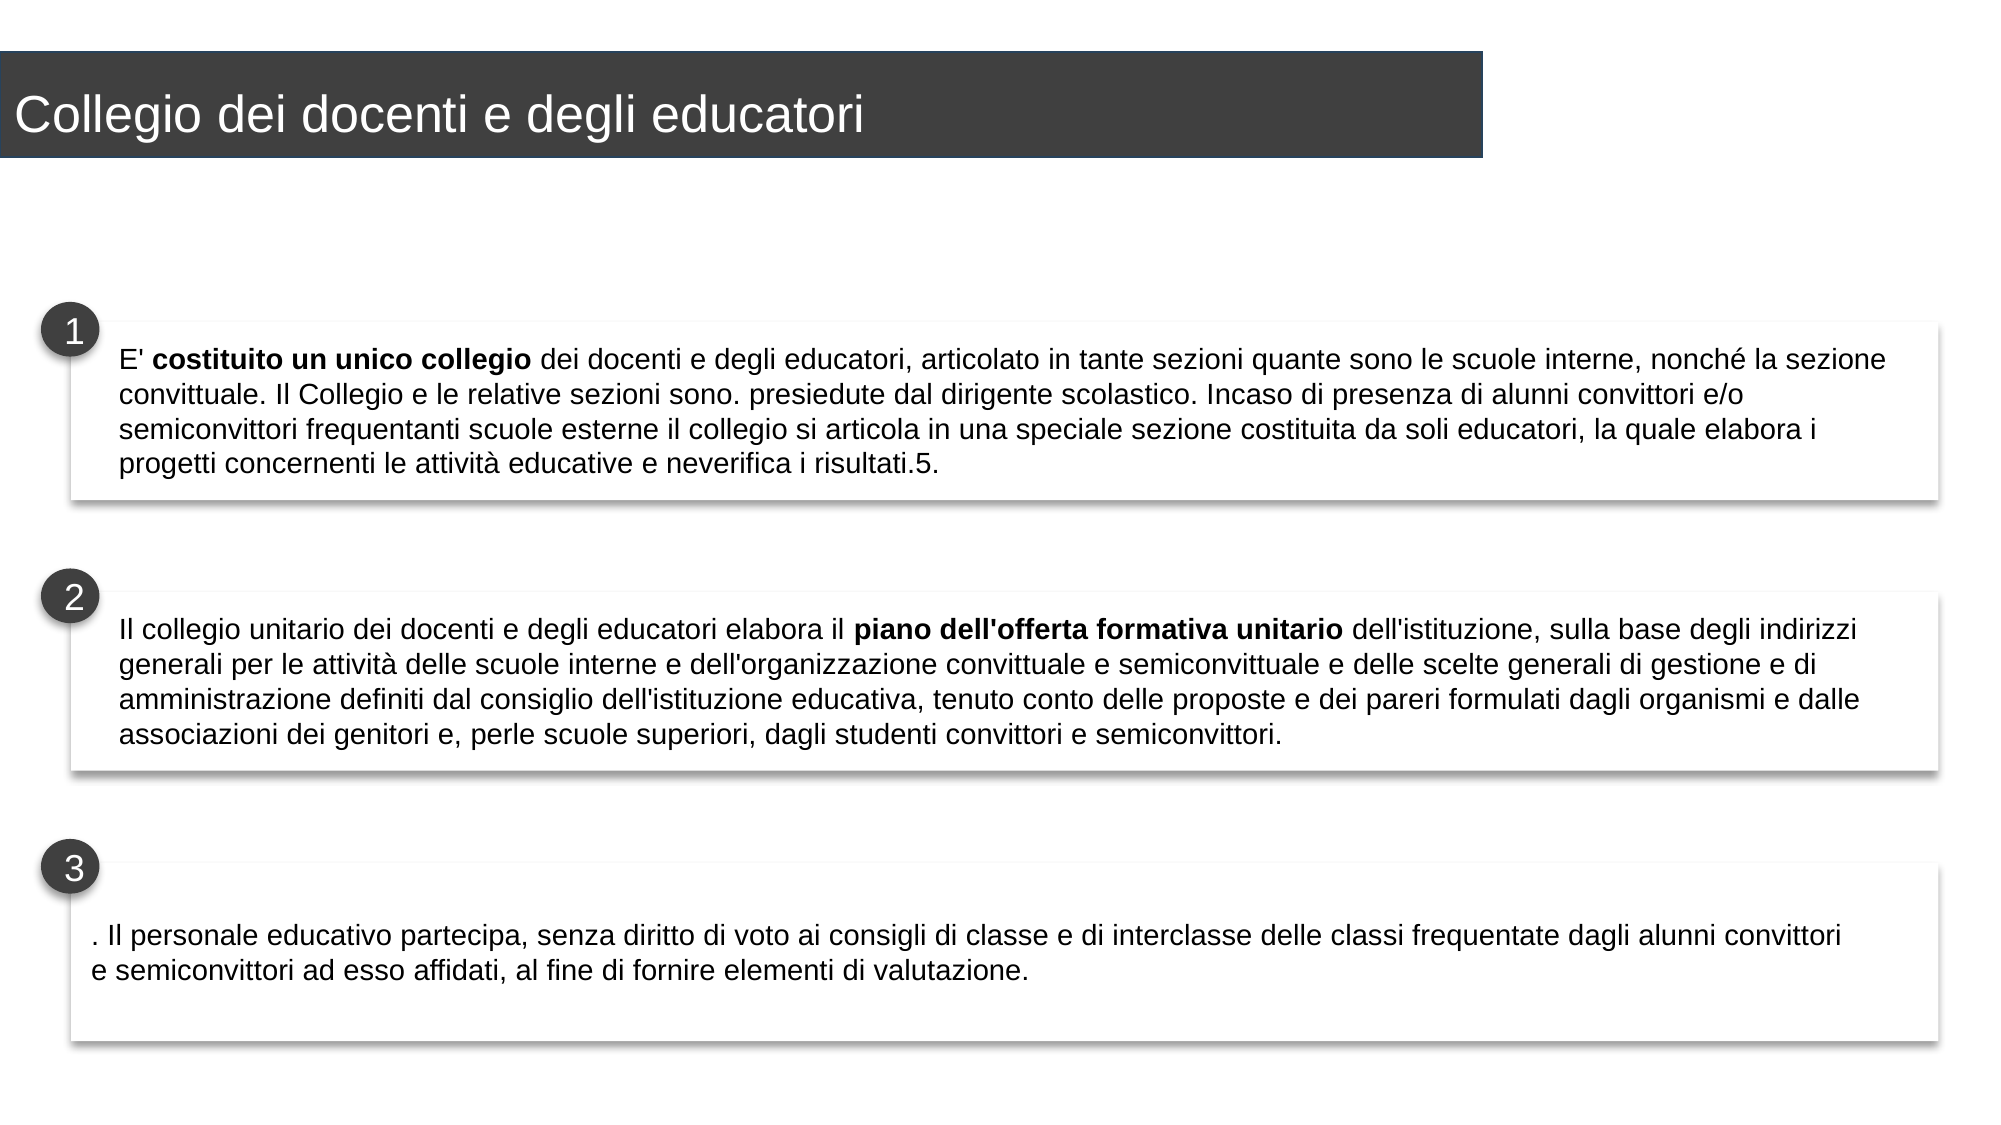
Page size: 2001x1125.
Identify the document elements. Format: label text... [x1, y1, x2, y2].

text_box Collegio dei docenti e degli educatori [0, 79, 1483, 130]
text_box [41, 838, 1939, 1042]
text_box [41, 301, 1939, 501]
text_box [0, 51, 1483, 79]
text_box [41, 568, 1939, 771]
text_box [0, 130, 1483, 158]
